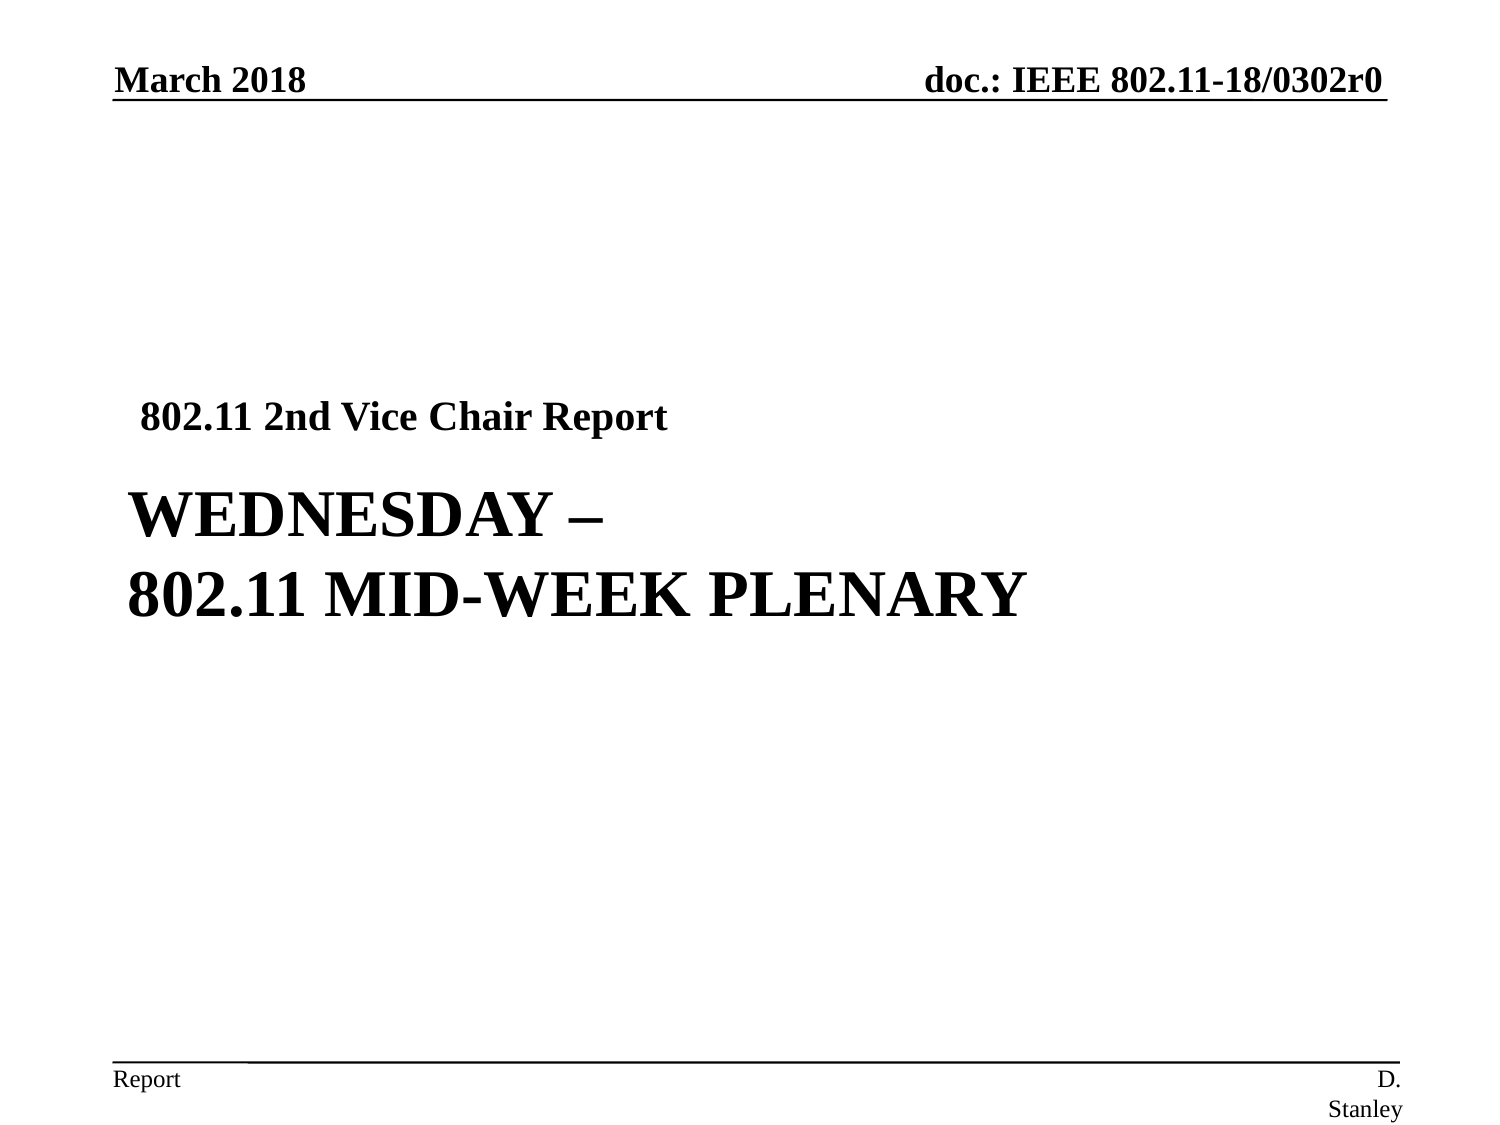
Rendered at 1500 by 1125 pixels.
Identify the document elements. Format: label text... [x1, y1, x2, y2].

footer D. Stanley, HP Enterprise [1324, 1061, 1402, 1093]
title Wednesday – 802.11 Mid-Week Plenary [112, 462, 1388, 687]
list 802.11 2nd Vice Chair Report [124, 199, 1401, 447]
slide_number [114, 54, 388, 101]
